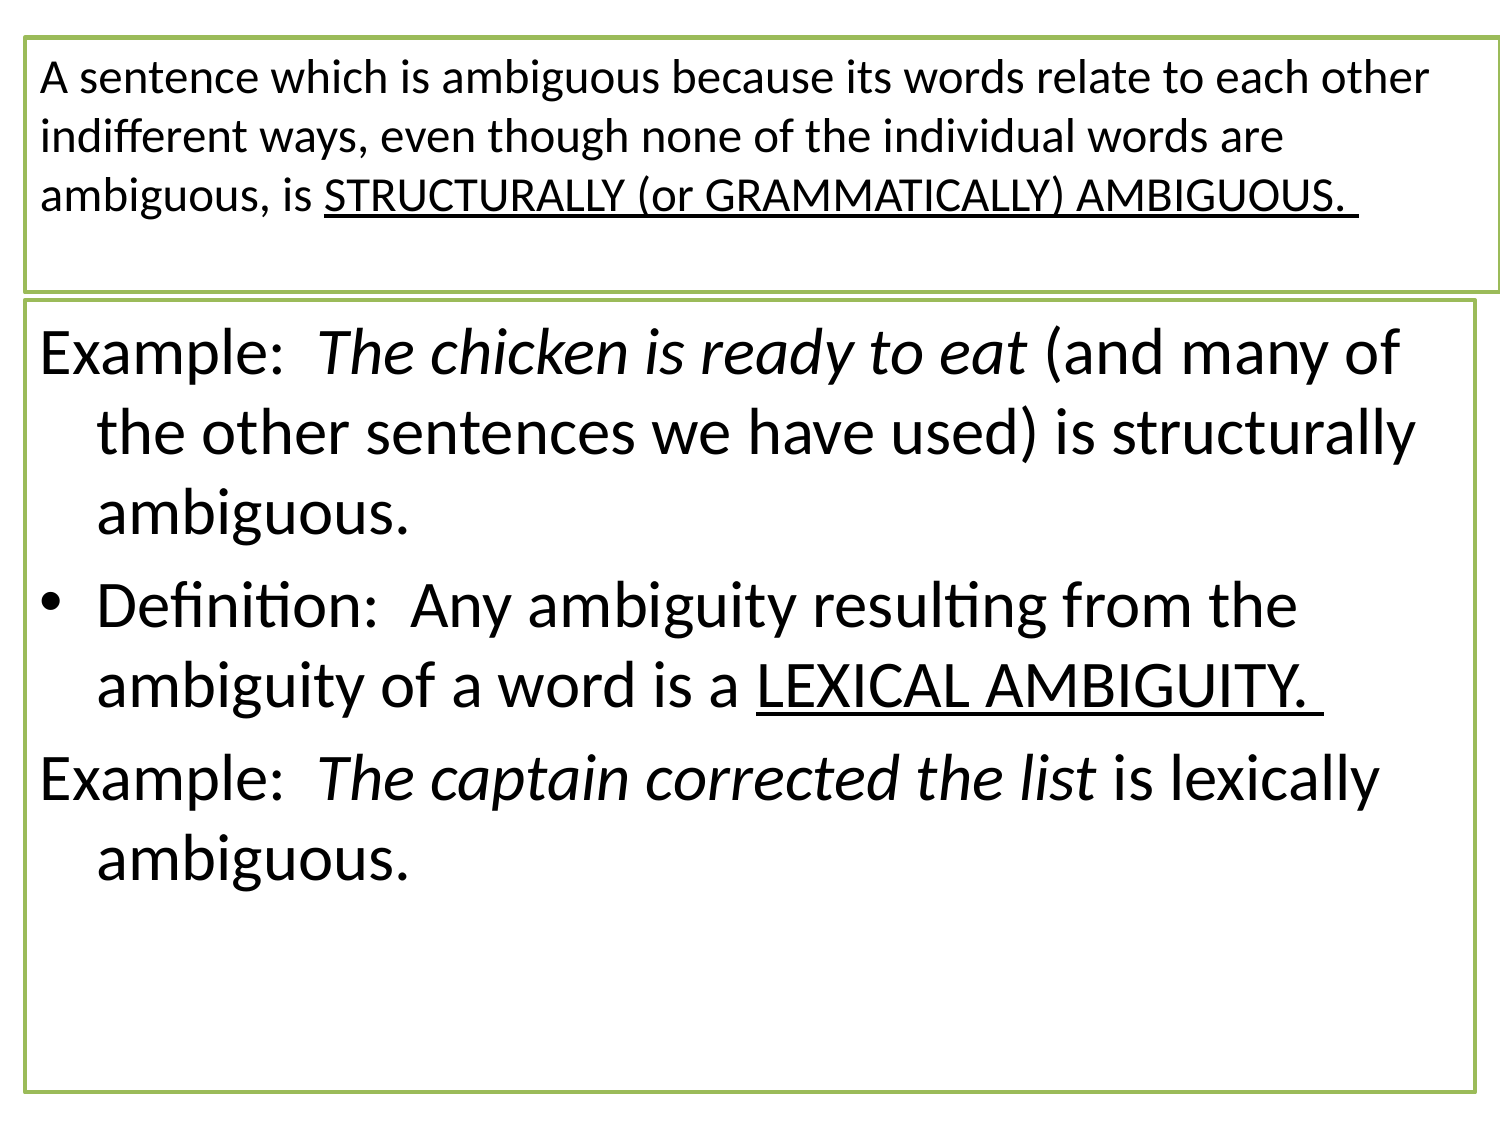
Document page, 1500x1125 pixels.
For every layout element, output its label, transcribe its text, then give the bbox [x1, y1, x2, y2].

list Example: The chicken is ready to eat (and many of the other sentences we have used) is structurally ambiguous. Definition: Any ambiguity resulting from the ambiguity of a word is a LEXICAL AMBIGUITY. Example: The captain corrected the list is lexically ambiguous. [23, 298, 1477, 1094]
title A sentence which is ambiguous because its words relate to each other indifferent ways, even though none of the individual words are ambiguous, is STRUCTURALLY (or GRAMMATICALLY) AMBIGUOUS. [23, 35, 1500, 294]
